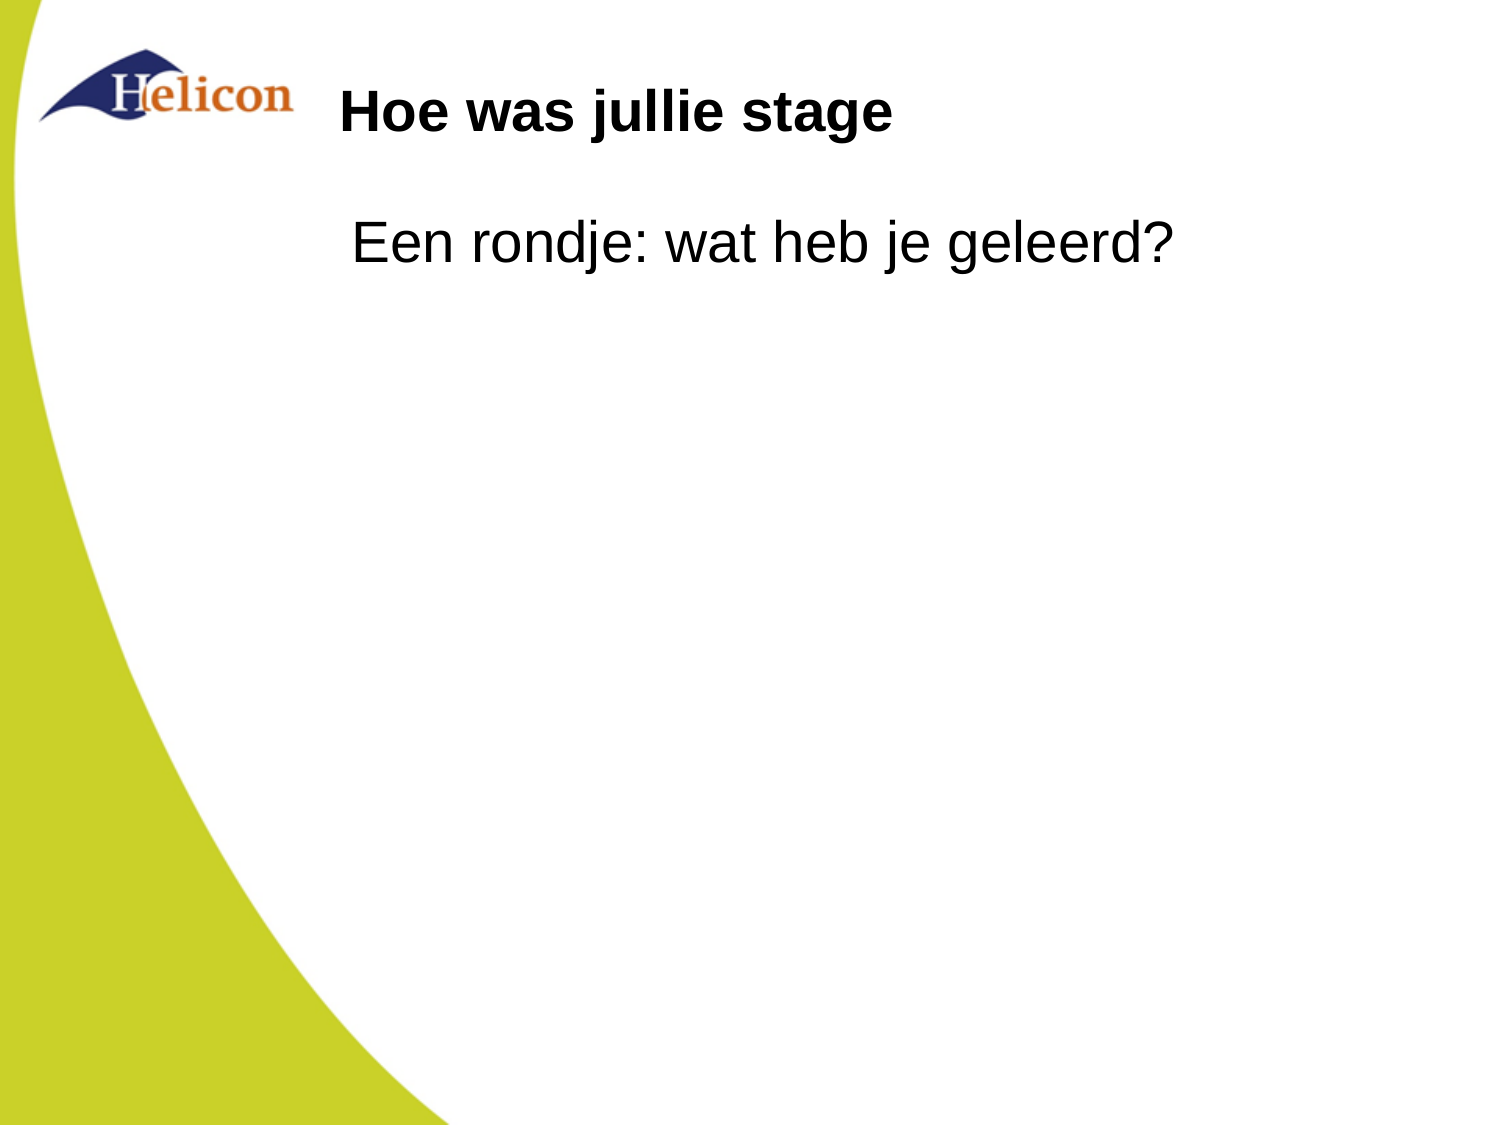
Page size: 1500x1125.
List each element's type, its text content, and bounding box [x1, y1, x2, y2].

picture [0, 0, 1500, 1125]
list Een rondje: wat heb je geleerd? [336, 196, 1425, 1005]
title Hoe was jullie stage [324, 54, 1415, 161]
